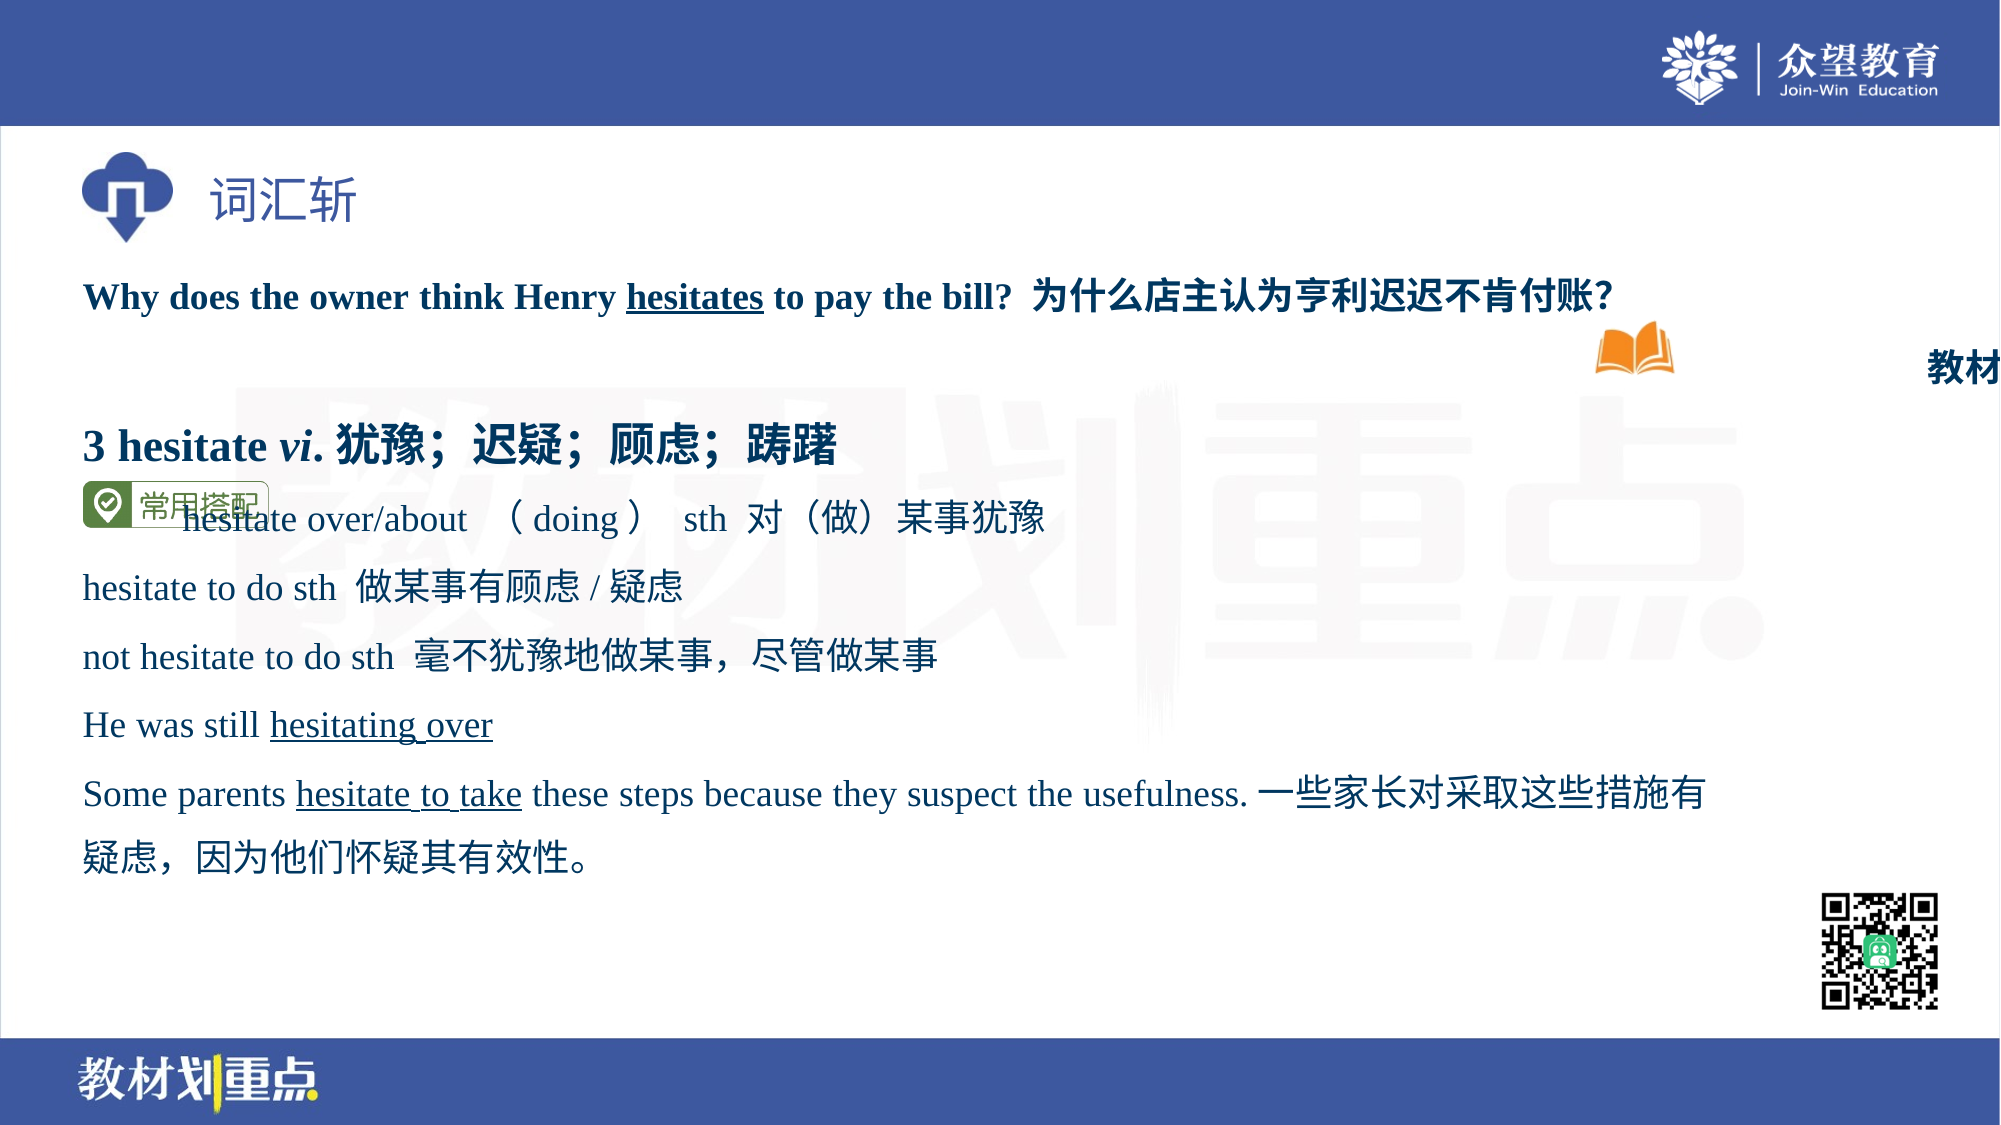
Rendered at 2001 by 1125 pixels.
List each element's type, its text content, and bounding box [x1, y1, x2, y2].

text_box 3 hesitate vi.犹豫；迟疑；顾虑；踌躇 [82, 389, 1817, 470]
picture [0, 0, 2000, 1125]
text_box Why does the owner think Henry hesitates to pay the bill? 为什么店主认为亨利迟迟不肯付账？ 教材P55 [82, 248, 1817, 382]
text_box hesitate over/about （doing） sth 对（做）某事犹豫 hesitate to do sth 做某事有顾虑/疑虑 not hesitate to do sth 毫不犹豫地做某事，尽管做某事 He was still hesitating over. .whether to leave or not.他还在犹豫要不要离开。 Some parents hesitate to take these steps because they suspect the usefulness.一些家长对采取这些措施有 疑虑，因为他们怀疑其有效性。 [82, 470, 1817, 872]
